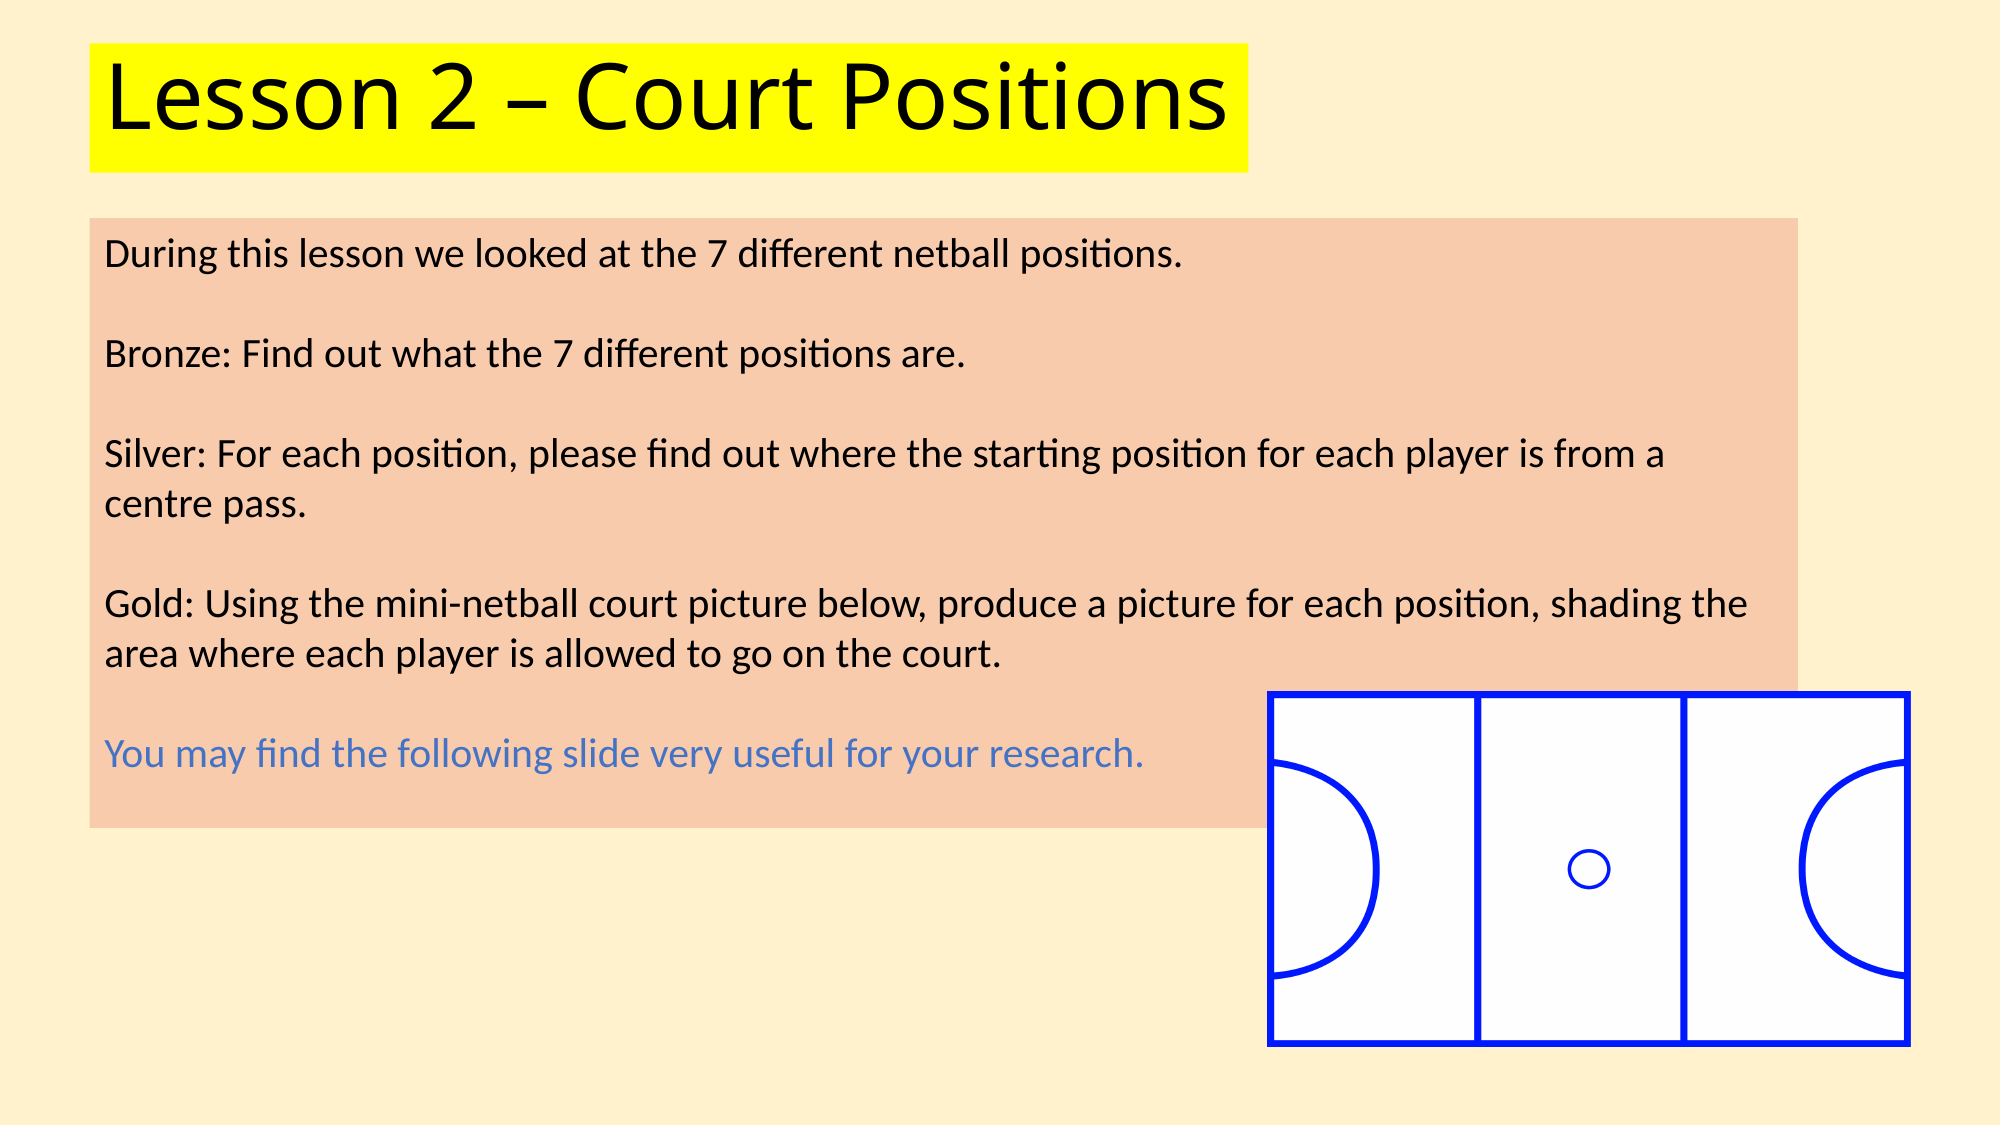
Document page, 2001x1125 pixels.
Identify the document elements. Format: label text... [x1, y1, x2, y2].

picture [1267, 691, 1911, 1047]
text_box Lesson 2 – Court Positions [89, 43, 1249, 173]
text_box During this lesson we looked at the 7 different netball positions. Bronze: Find out what the 7 different positions are. Silver: For each position, please find out where the starting position for each player is from a centre pass. Gold: Using the mini-netball court picture below, produce a picture for each position, shading the area where each player is allowed to go on the court. You may find the following slide very useful for your research. [89, 218, 1798, 828]
